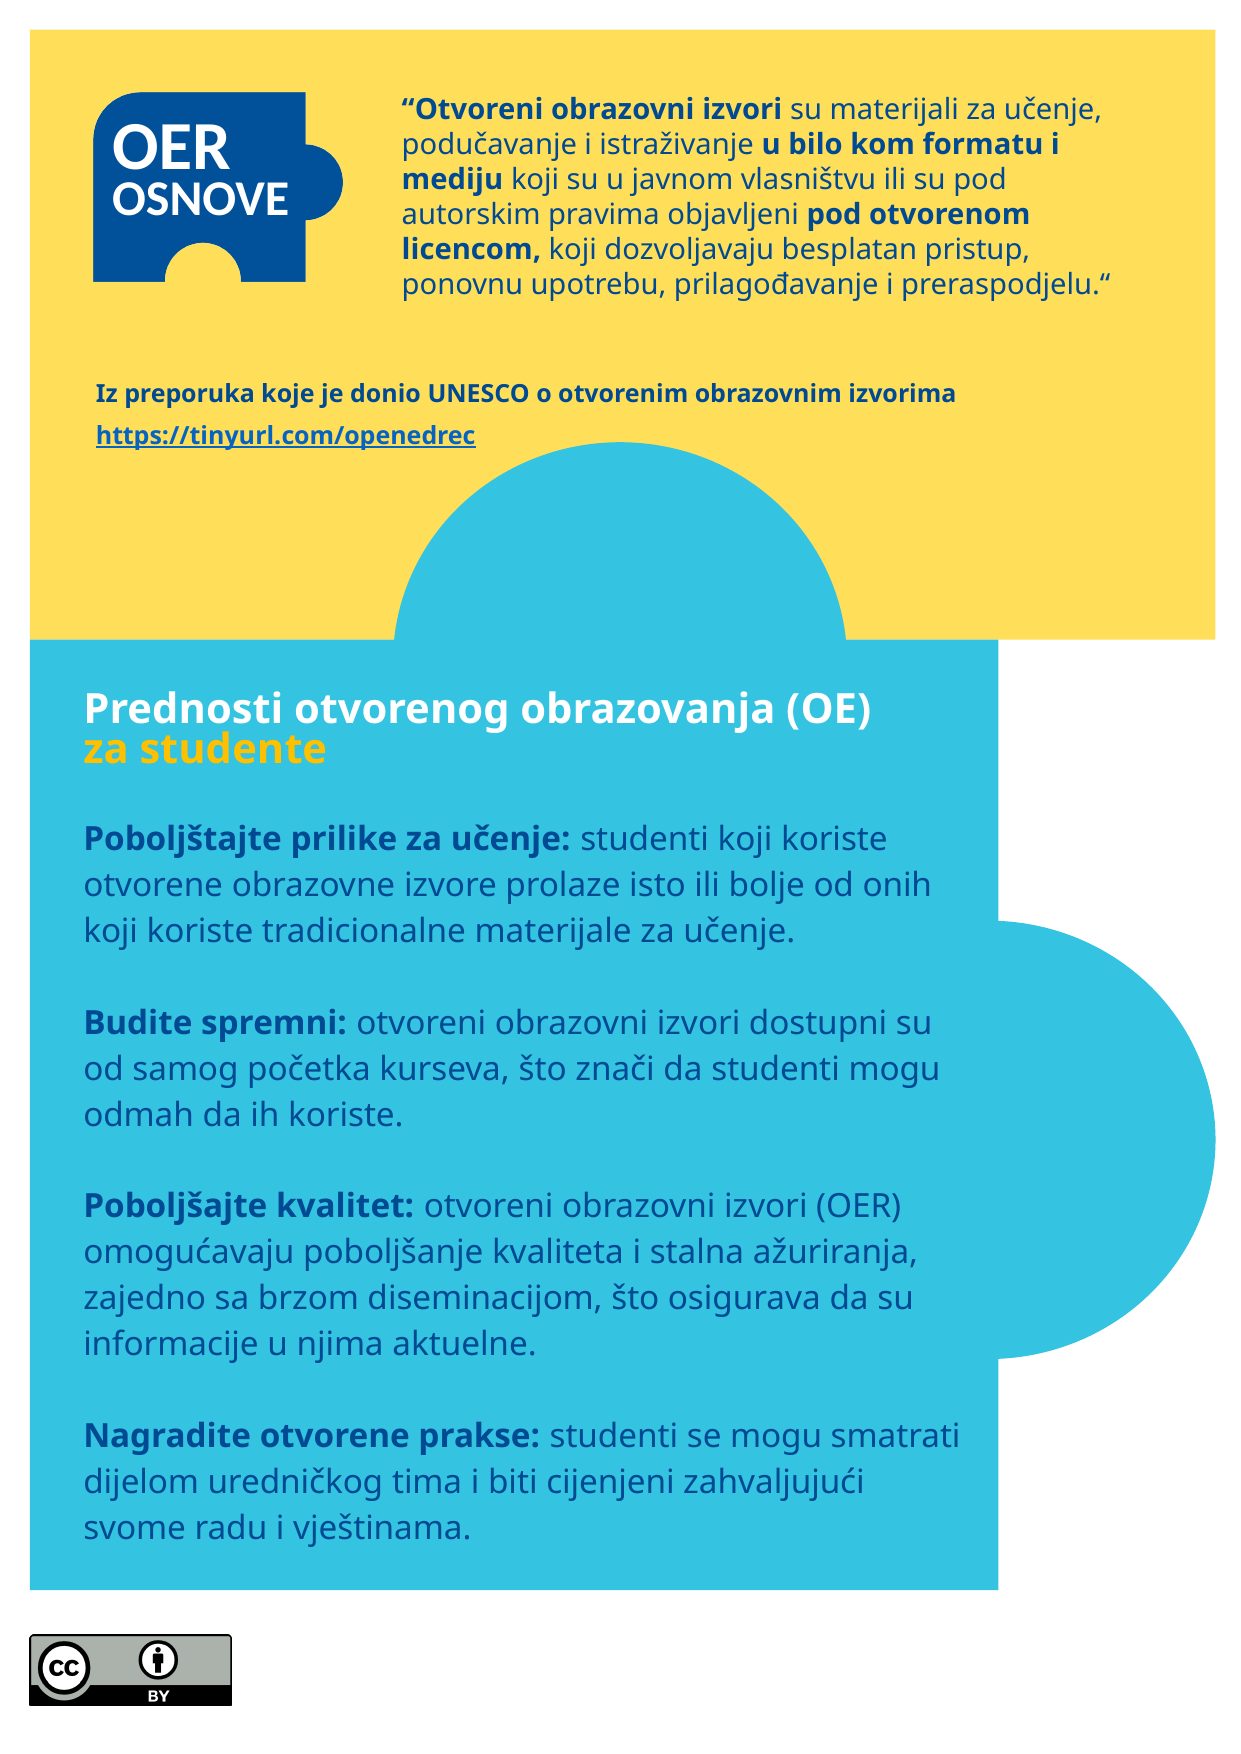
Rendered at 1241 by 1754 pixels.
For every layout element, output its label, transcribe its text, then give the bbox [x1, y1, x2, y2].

picture [29, 1634, 233, 1706]
text_box Prednosti otvorenog obrazovanja (OE) za studente Poboljštajte prilike za učenje: studenti koji koriste otvorene obrazovne izvore prolaze isto ili bolje od onih koji koriste tradicionalne materijale za učenje. Budite spremni: otvoreni obrazovni izvori dostupni su od samog početka kurseva, što znači da studenti mogu odmah da ih koriste. Poboljšajte kvalitet: otvoreni obrazovni izvori (OER) omogućavaju poboljšanje kvaliteta i stalna ažuriranja, zajedno sa brzom diseminacijom, što osigurava da su informacije u njima aktuelne. Nagradite otvorene prakse: studenti se mogu smatrati dijelom uredničkog tima i biti cijenjeni zahvaljujući svome radu i vještinama. [68, 676, 986, 1561]
text_box [29, 639, 999, 1591]
text_box [986, 920, 1216, 1360]
text_box [812, 543, 1216, 640]
text_box [393, 543, 848, 676]
picture [93, 92, 343, 282]
text_box “Otvoreni obrazovni izvori su materijali za učenje, podučavanje i istraživanje u bilo kom formatu i mediju koji su u javnom vlasništvu ili su pod autorskim pravima objavljeni pod otvorenom licencom, koji dozvoljavaju besplatan pristup, ponovnu upotrebu, prilagođavanje i preraspodjelu.“ [386, 75, 1147, 350]
text_box Iz preporuka koje je donio UNESCO o otvorenim obrazovnim izvorima https://tinyurl.com/openedrec [80, 375, 1241, 543]
text_box [29, 29, 1216, 639]
